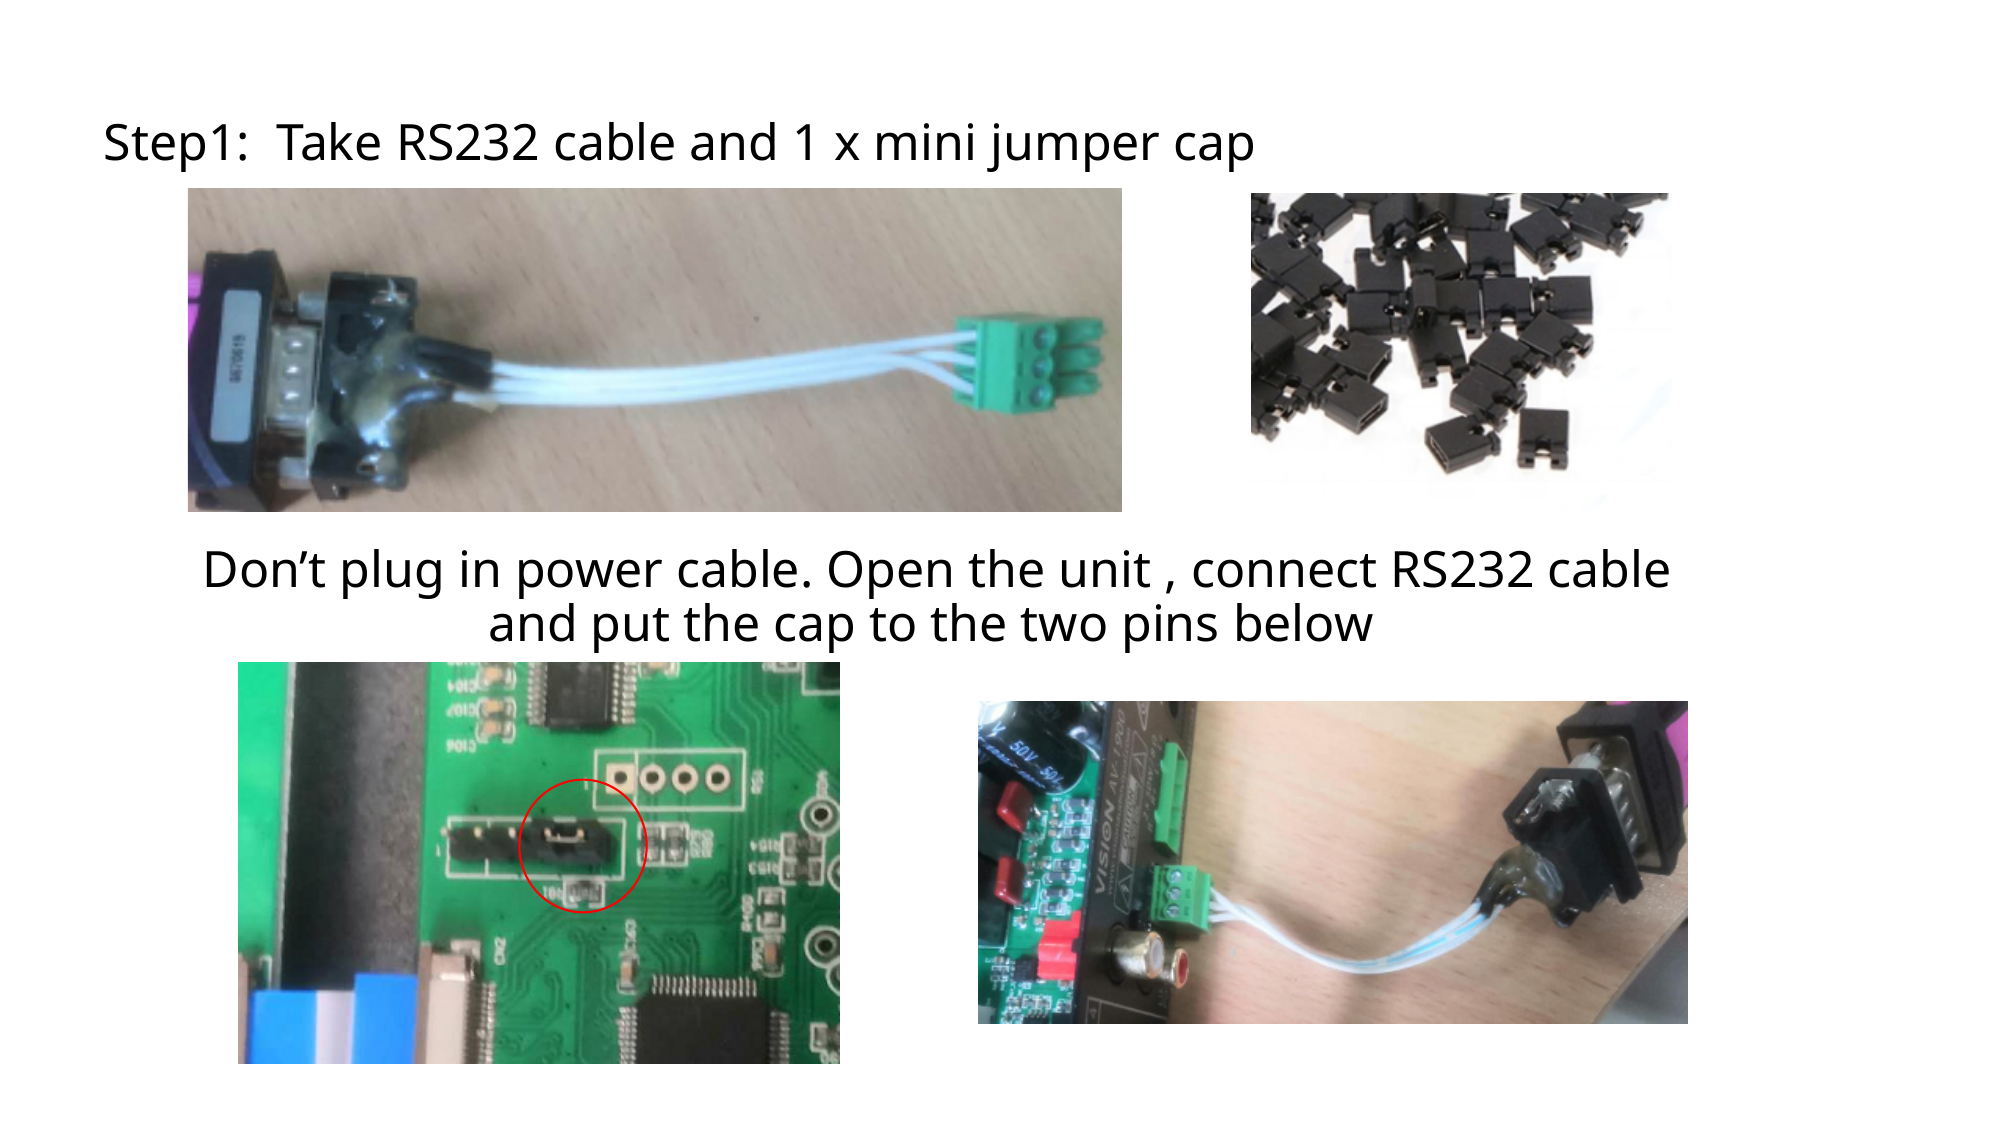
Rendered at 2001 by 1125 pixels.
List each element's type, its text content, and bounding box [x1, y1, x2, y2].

picture [1250, 193, 1672, 513]
subtitle Step1: Take RS232 cable and 1 x mini jumper cap [88, 109, 1933, 180]
picture [187, 179, 1148, 512]
picture [238, 661, 840, 1064]
text_box Don’t plug in power cable. Open the unit , connect RS232 cable and put the cap to the two pins below [187, 537, 1688, 670]
picture [978, 701, 1688, 1024]
